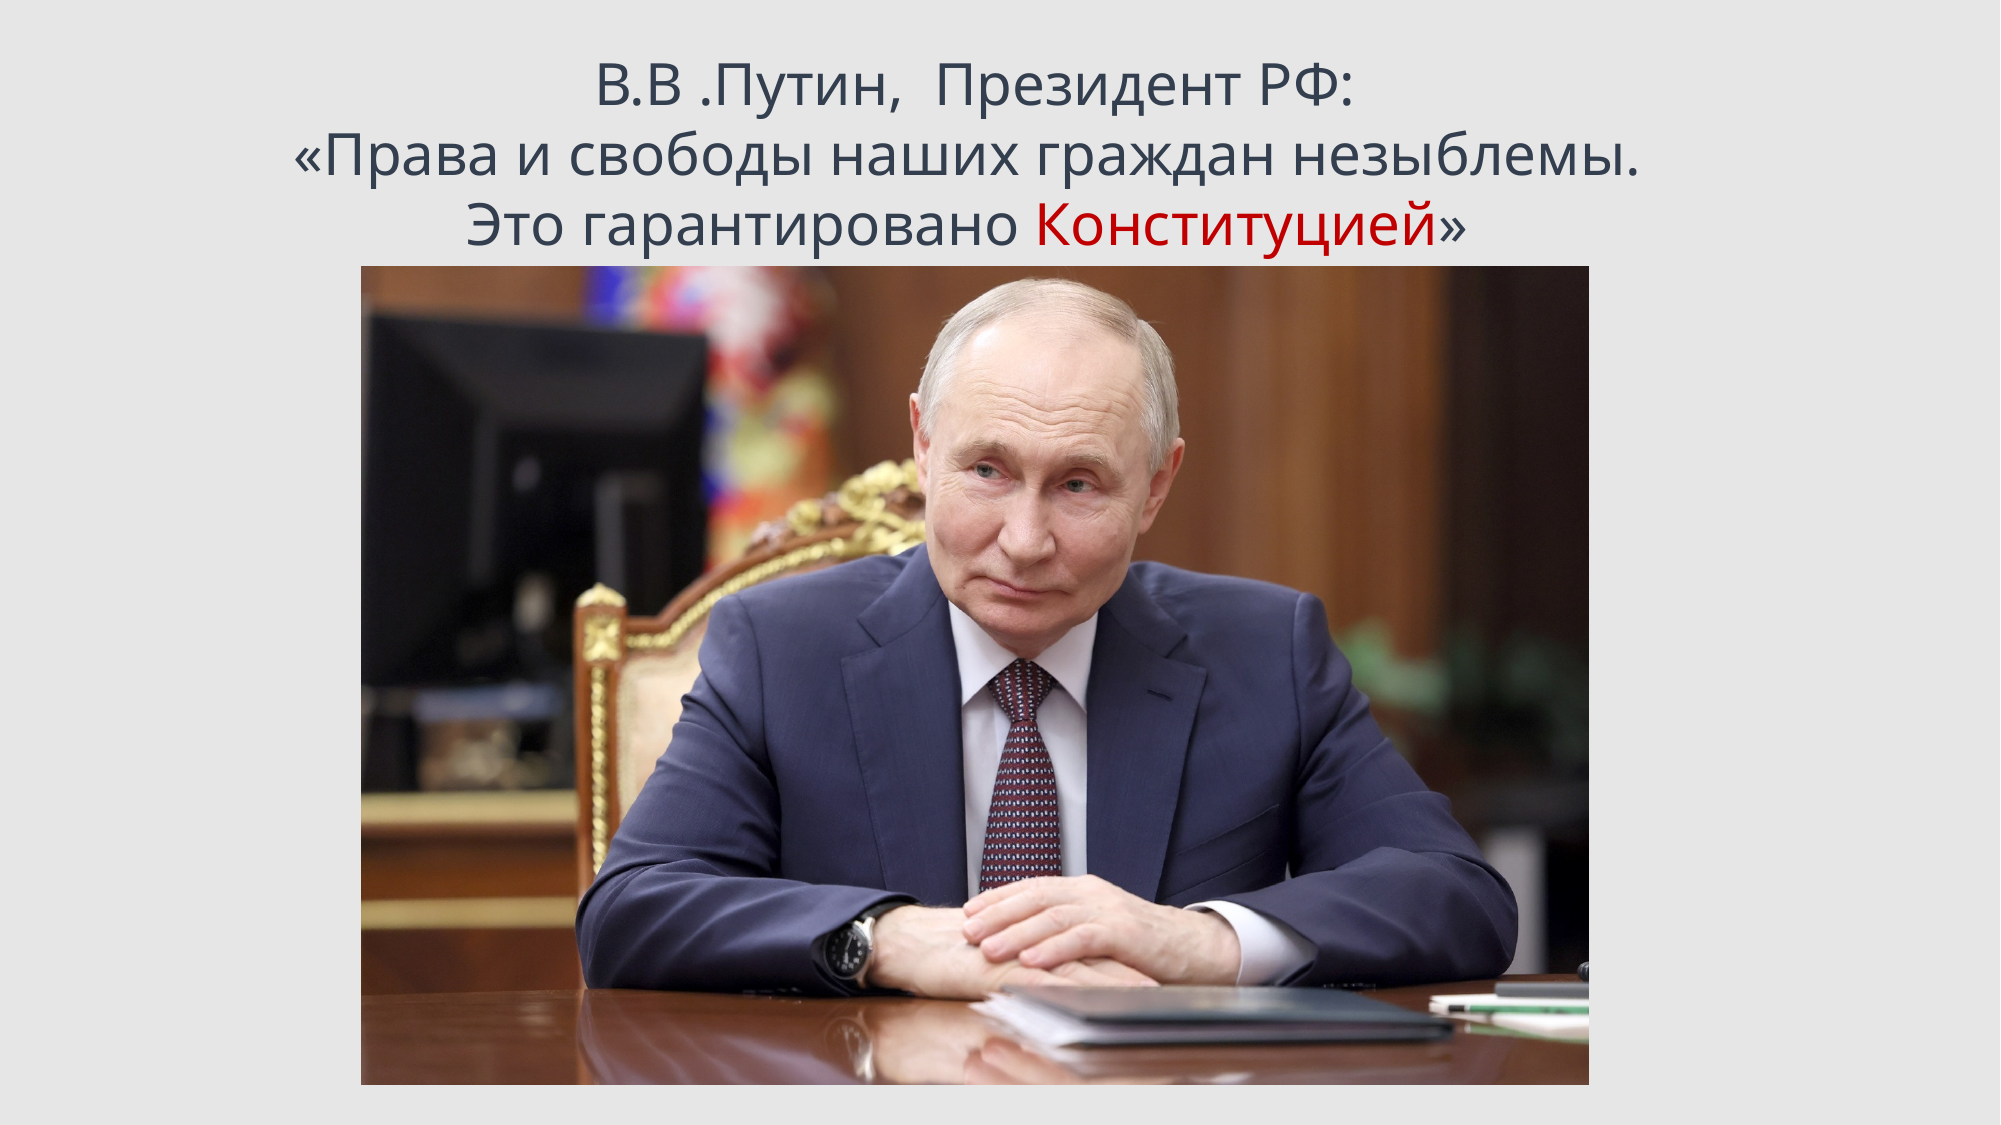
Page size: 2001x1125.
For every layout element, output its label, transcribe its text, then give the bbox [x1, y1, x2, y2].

picture [361, 266, 1589, 1085]
text_box В.В .Путин, Президент РФ: «Права и свободы наших граждан незыблемы. Это гарантировано Конституцией» [50, 39, 1900, 265]
